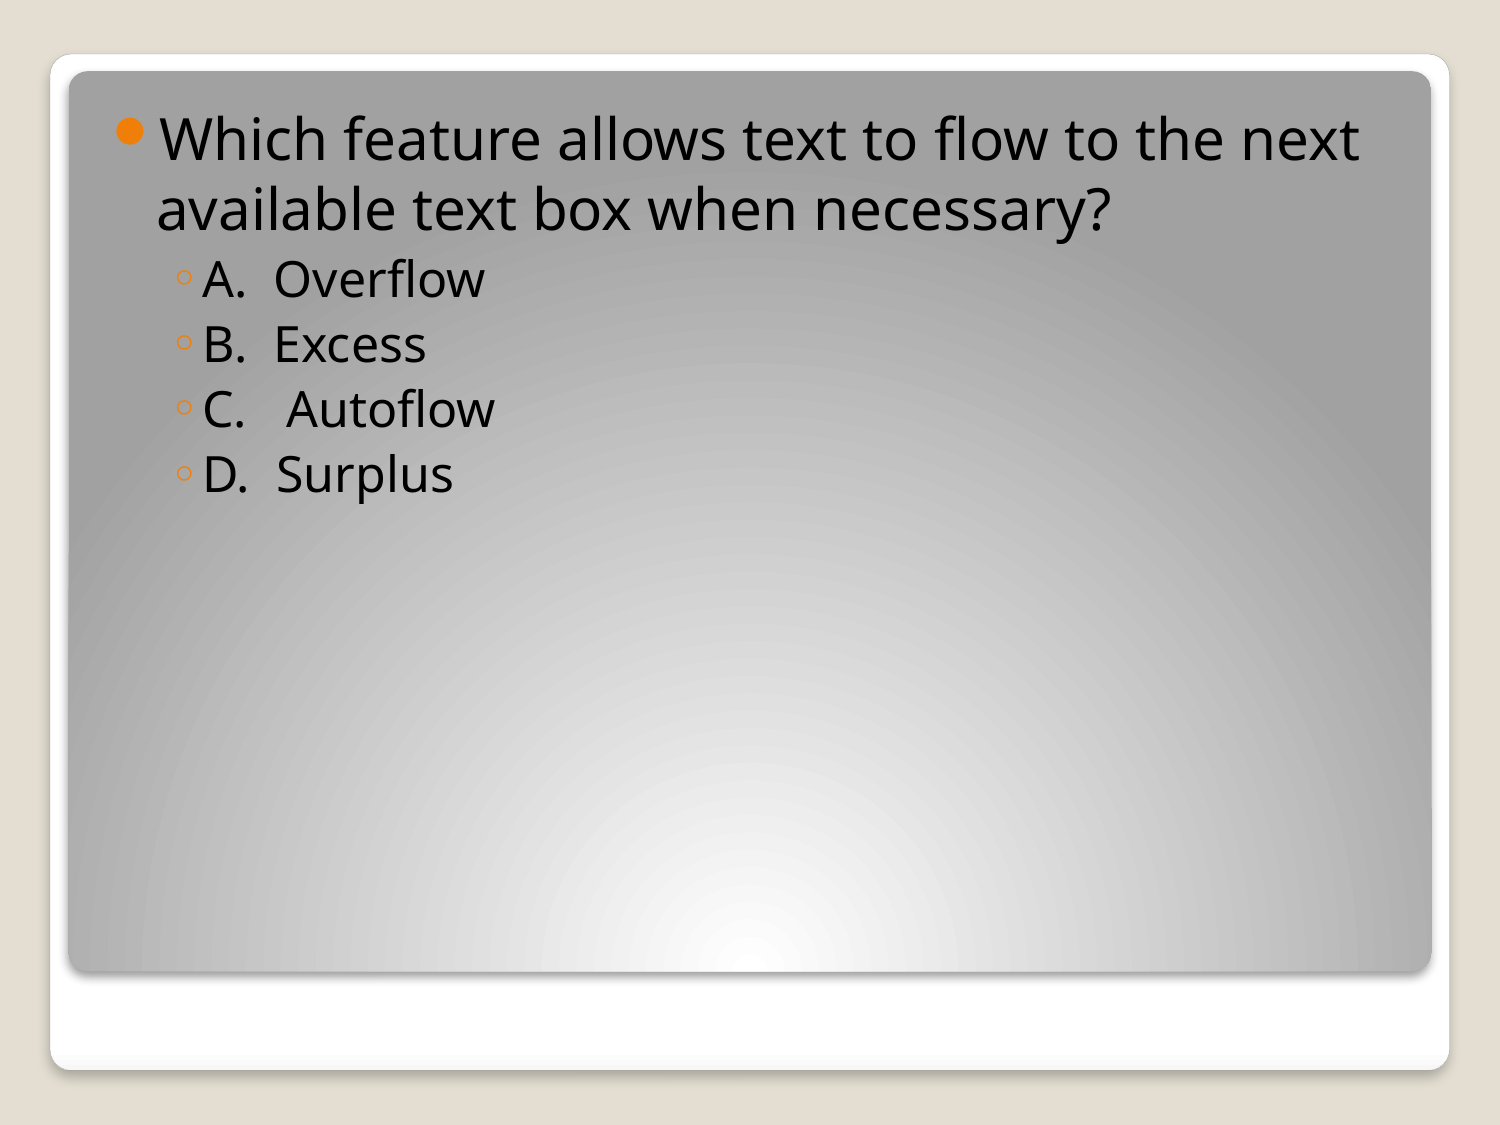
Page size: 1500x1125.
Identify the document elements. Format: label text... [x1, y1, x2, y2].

list Which feature allows text to flow to the next available text box when necessary? A. Overflow B. Excess C. Autoflow D. Surplus [82, 86, 1425, 774]
